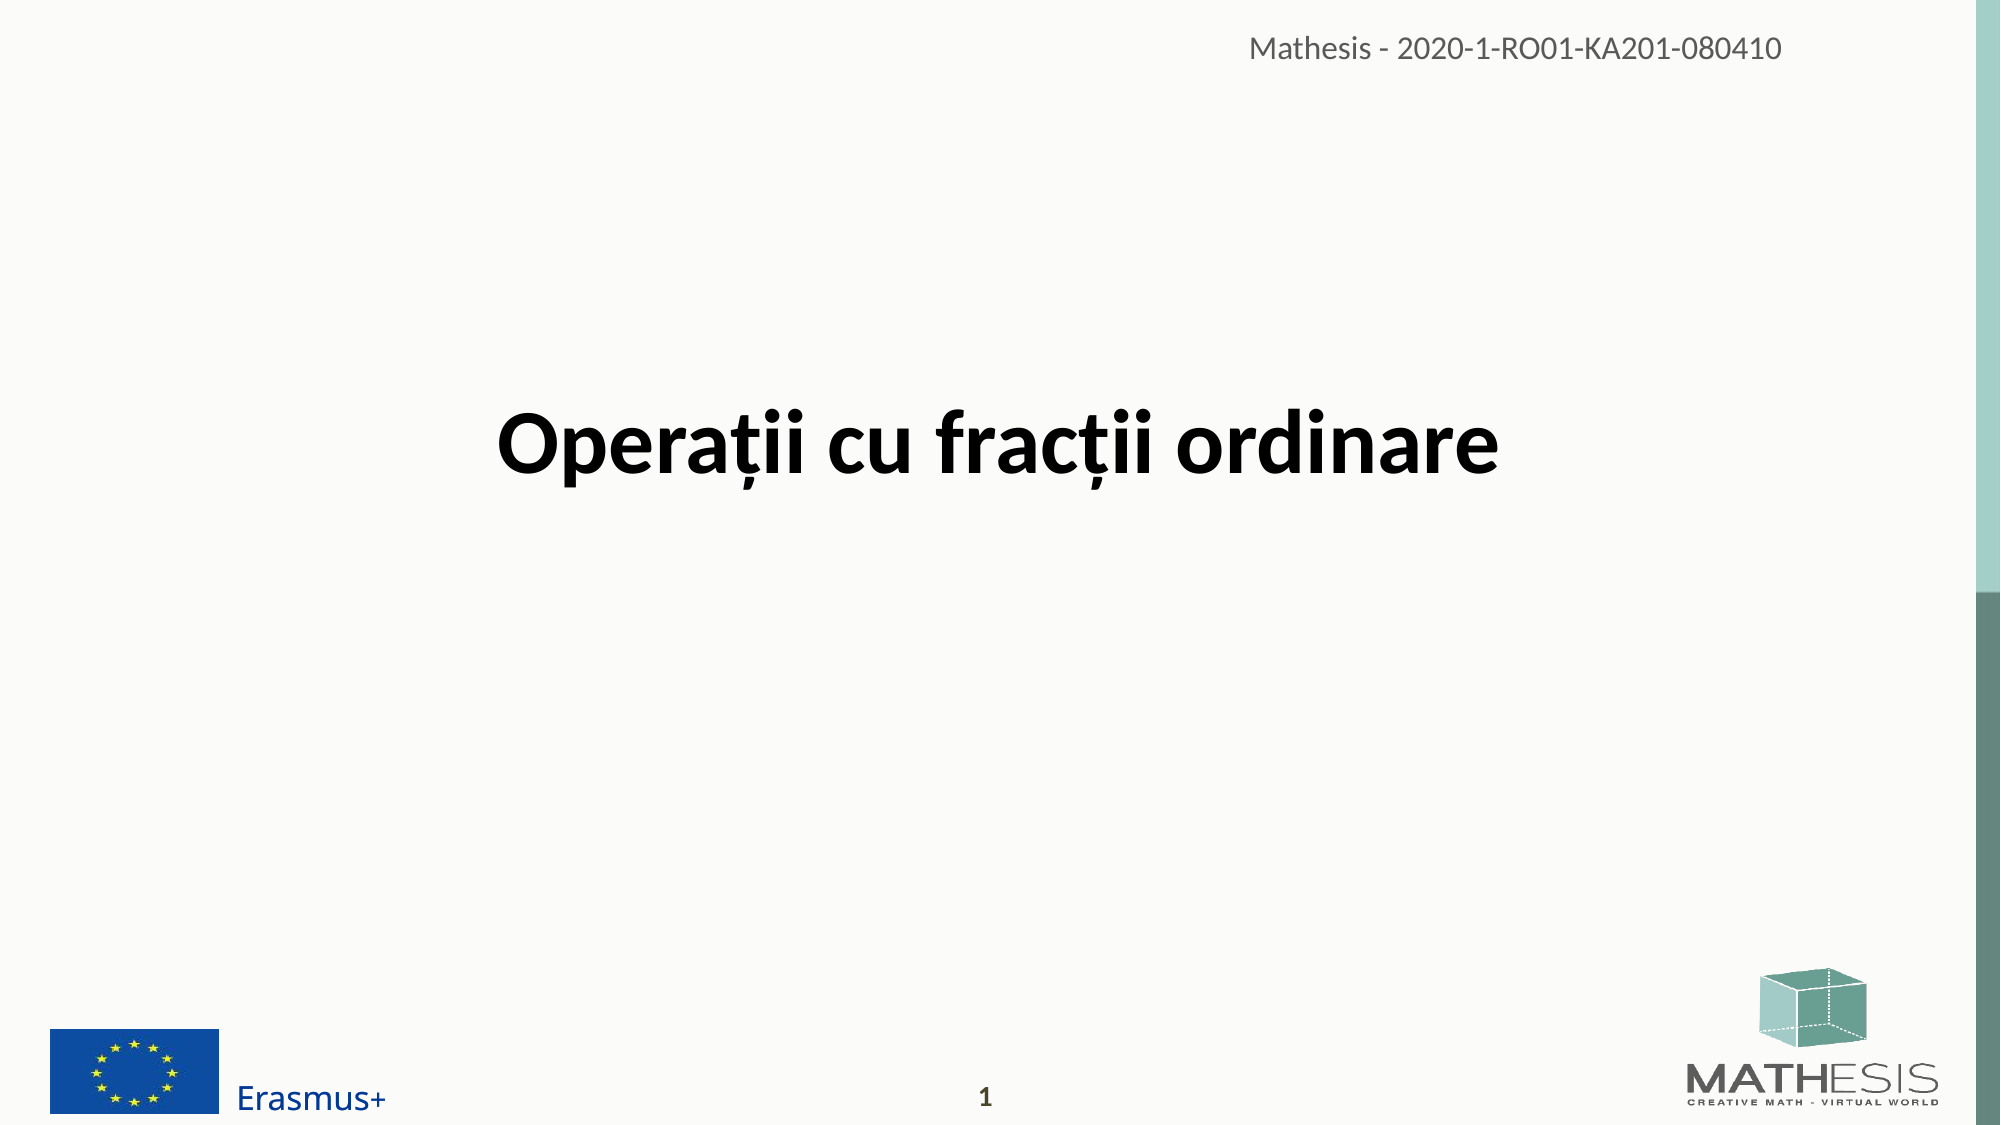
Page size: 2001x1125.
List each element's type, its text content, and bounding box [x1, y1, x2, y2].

title Operații cu fracții ordinare [99, 375, 1900, 563]
picture [50, 1029, 219, 1114]
